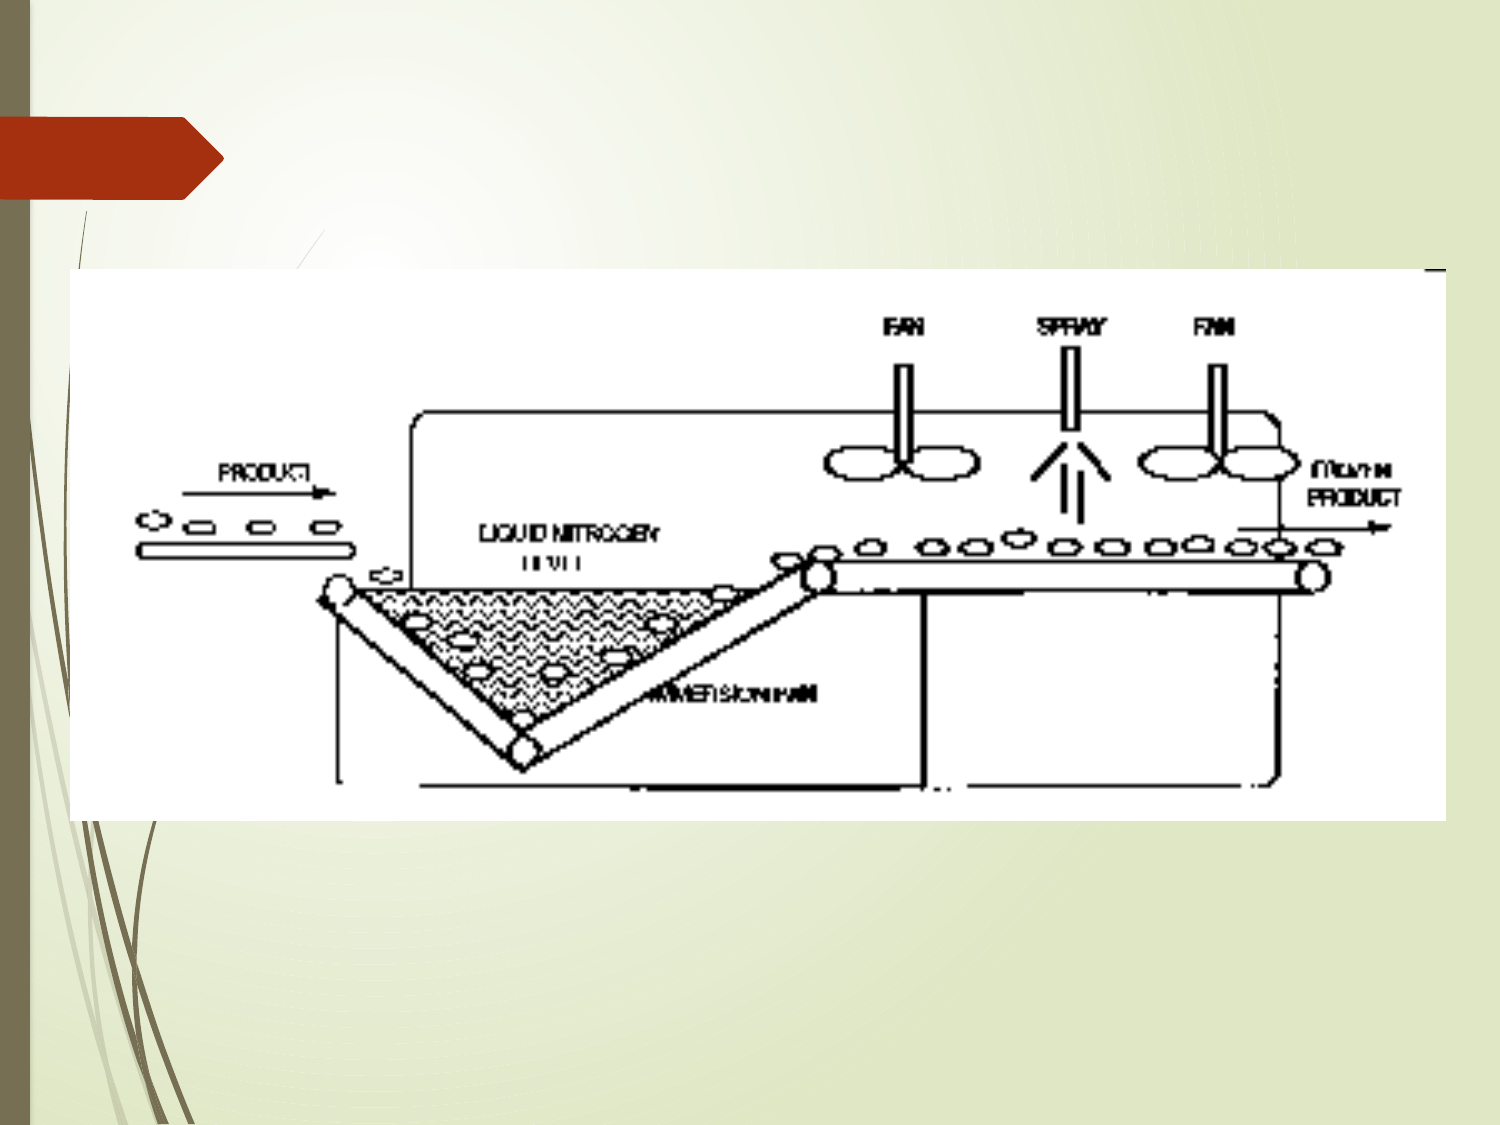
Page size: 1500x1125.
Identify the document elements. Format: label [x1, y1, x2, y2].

picture [70, 269, 1446, 821]
